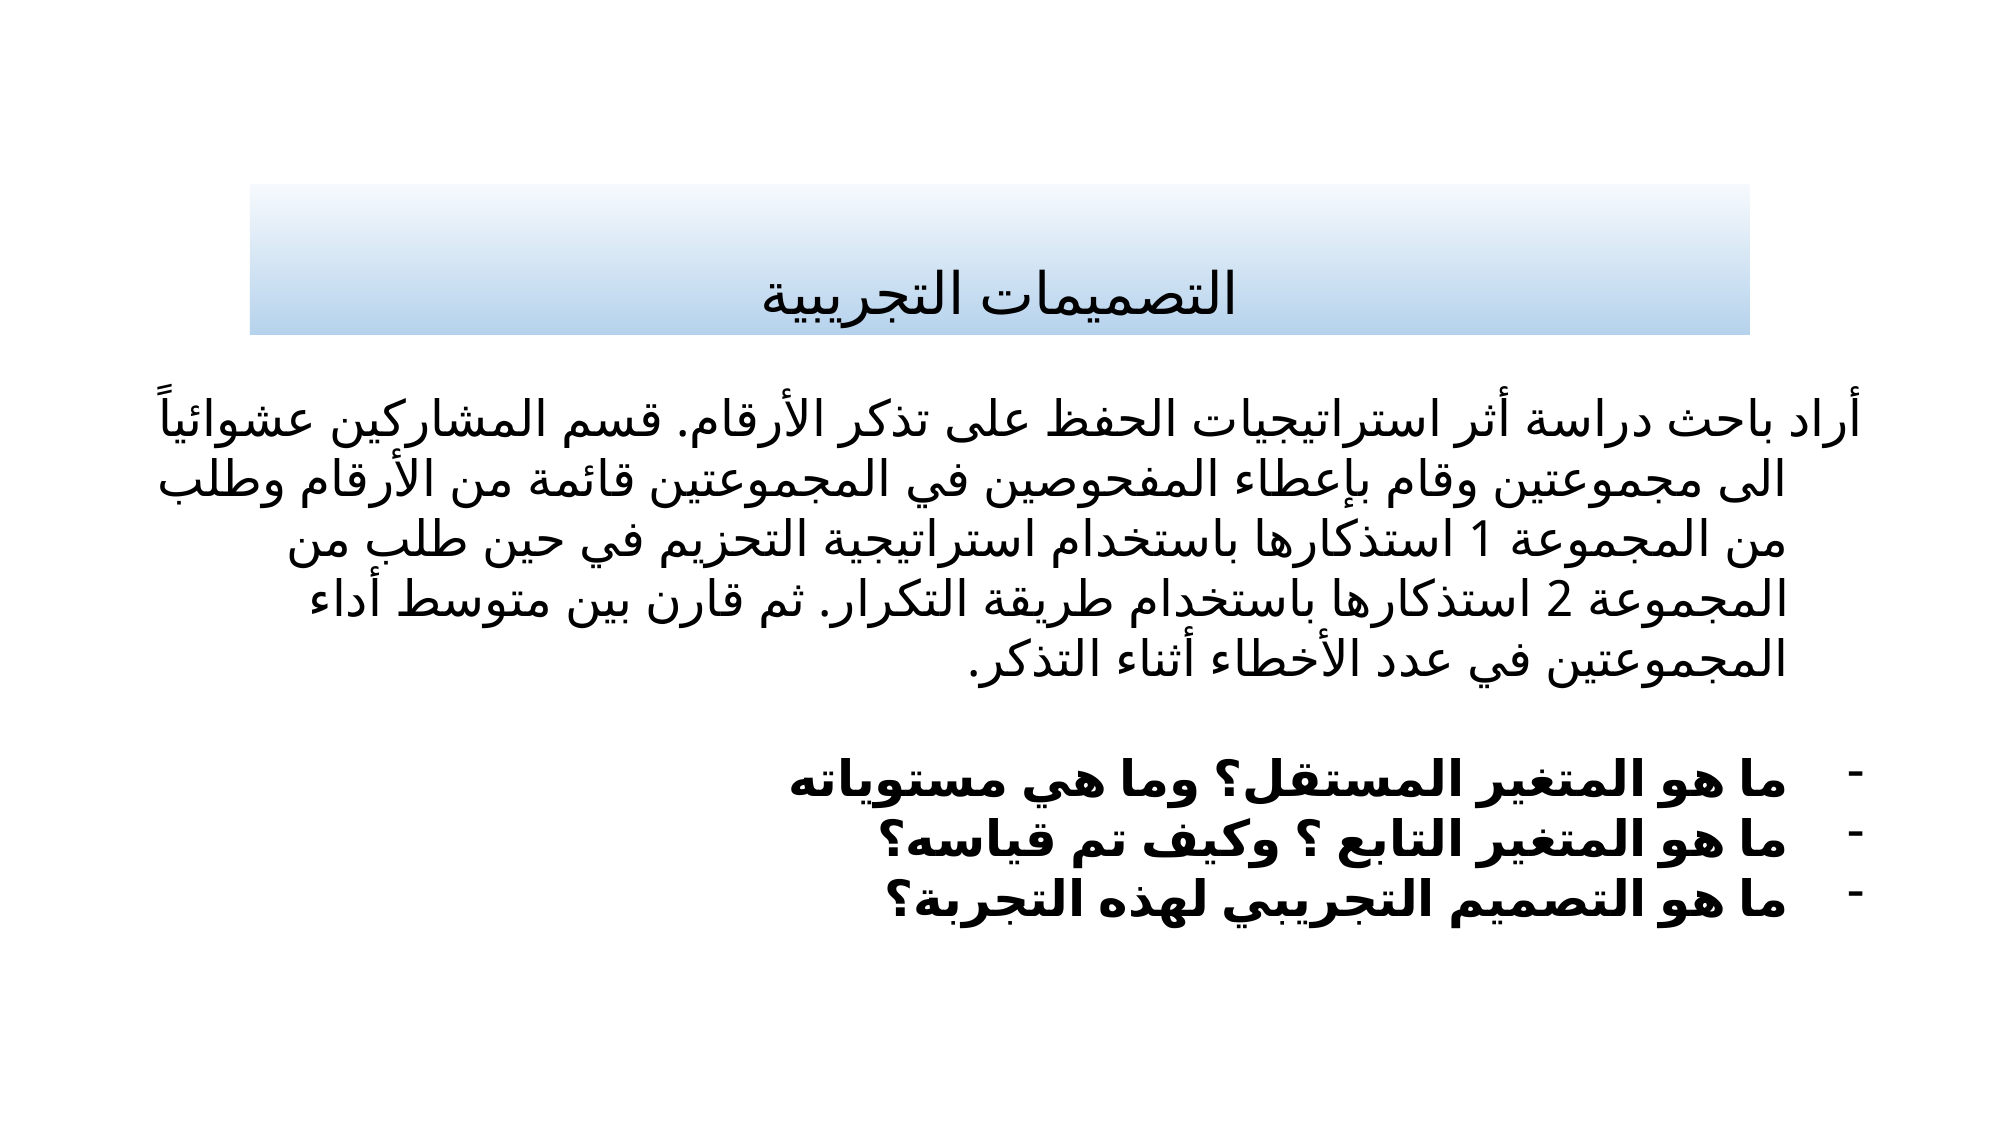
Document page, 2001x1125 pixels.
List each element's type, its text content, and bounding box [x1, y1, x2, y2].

subtitle أراد باحث دراسة أثر استراتيجيات الحفظ على تذكر الأرقام. قسم المشاركين عشوائياً الى مجموعتين وقام بإعطاء المفحوصين في المجموعتين قائمة من الأرقام وطلب من المجموعة 1 استذكارها باستخدام استراتيجية التحزيم في حين طلب من المجموعة 2 استذكارها باستخدام طريقة التكرار. ثم قارن بين متوسط أداء المجموعتين في عدد الأخطاء أثناء التذكر. ما هو المتغير المستقل؟ وما هي مستوياته ما هو المتغير التابع ؟ وكيف تم قياسه؟ ما هو التصميم التجريبي لهذه التجربة؟ [121, 378, 1879, 1032]
title التصميمات التجريبية [249, 184, 1750, 335]
